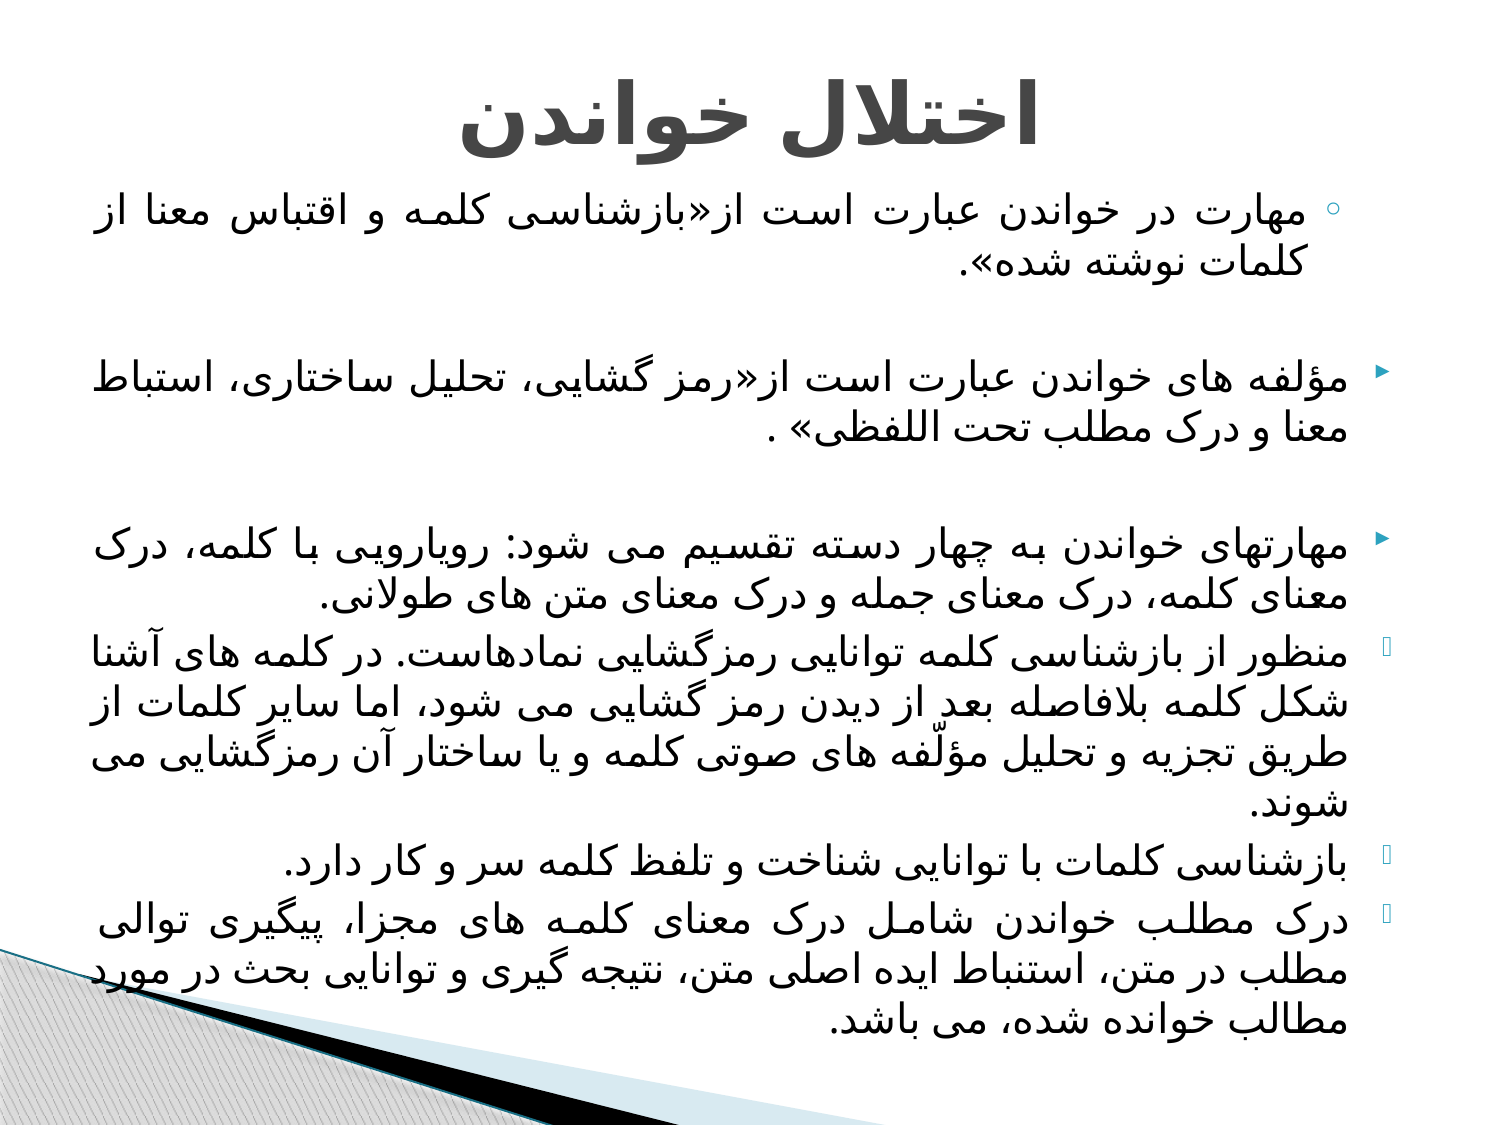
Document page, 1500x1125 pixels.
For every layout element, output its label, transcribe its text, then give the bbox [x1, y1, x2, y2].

list مهارت در خواندن عبارت است از«بازشناسی کلمه و اقتباس معنا از کلمات نوشته شده». مؤلفه های خواندن عبارت است از«رمز گشایی، تحلیل ساختاری، استباط معنا و درک مطلب تحت اللفظی» . مهارتهای خواندن به چهار دسته تقسیم می شود: رویارویی با کلمه، درک معنای کلمه، درک معنای جمله و درک معنای متن های طولانی. منظور از بازشناسی کلمه توانایی رمزگشایی نمادهاست. در کلمه های آشنا شکل کلمه بلافاصله بعد از دیدن رمز گشایی می شود، اما سایر کلمات از طریق تجزیه و تحلیل مؤلّفه های صوتی کلمه و یا ساختار آن رمزگشایی می شوند. بازشناسی کلمات با توانایی شناخت و تلفظ کلمه سر و کار دارد. درک مطلب خواندن شامل درک معنای کلمه های مجزا، پیگیری توالی مطلب در متن، استنباط ایده اصلی متن، نتیجه گیری و توانایی بحث در مورد مطالب خوانده شده، می باشد. [75, 176, 1425, 986]
title اختلال خواندن [75, 45, 1425, 176]
